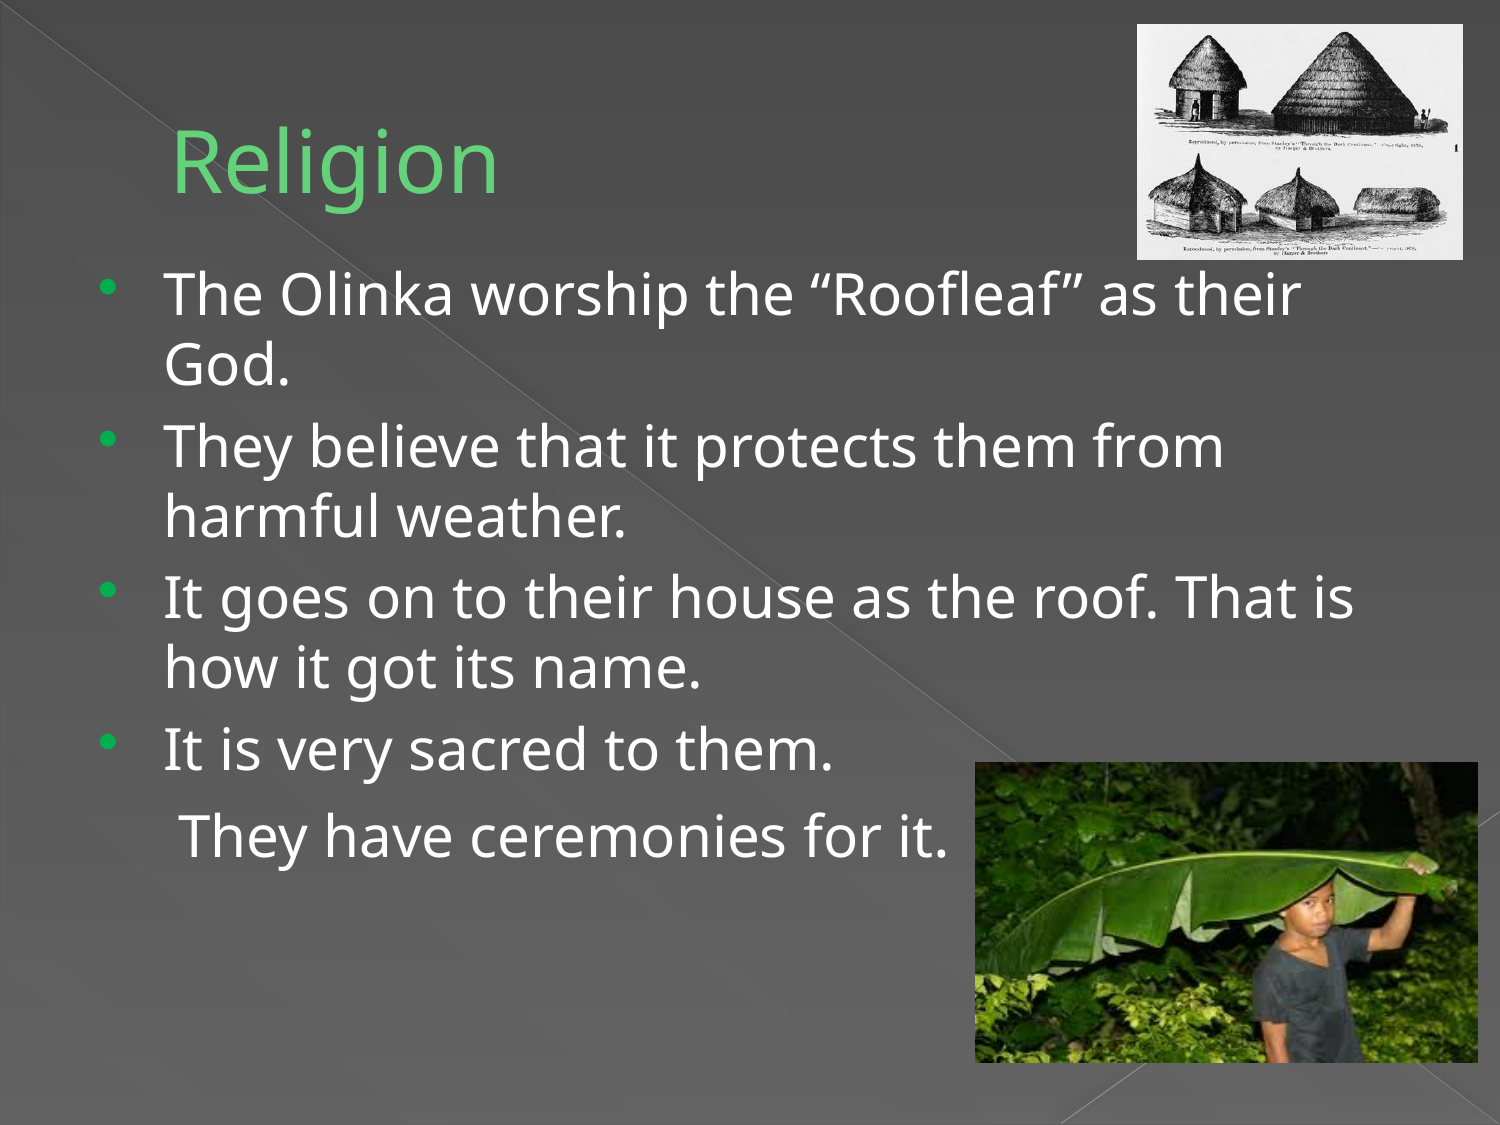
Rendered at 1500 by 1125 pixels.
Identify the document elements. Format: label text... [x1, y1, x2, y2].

title Religion [75, 43, 1127, 249]
picture [1137, 24, 1463, 260]
picture [974, 762, 1478, 1063]
list The Olinka worship the “Roofleaf” as their God. They believe that it protects them from harmful weather. It goes on to their house as the roof. That is how it got its name. It is very sacred to them. They have ceremonies for it. [75, 249, 1425, 1000]
